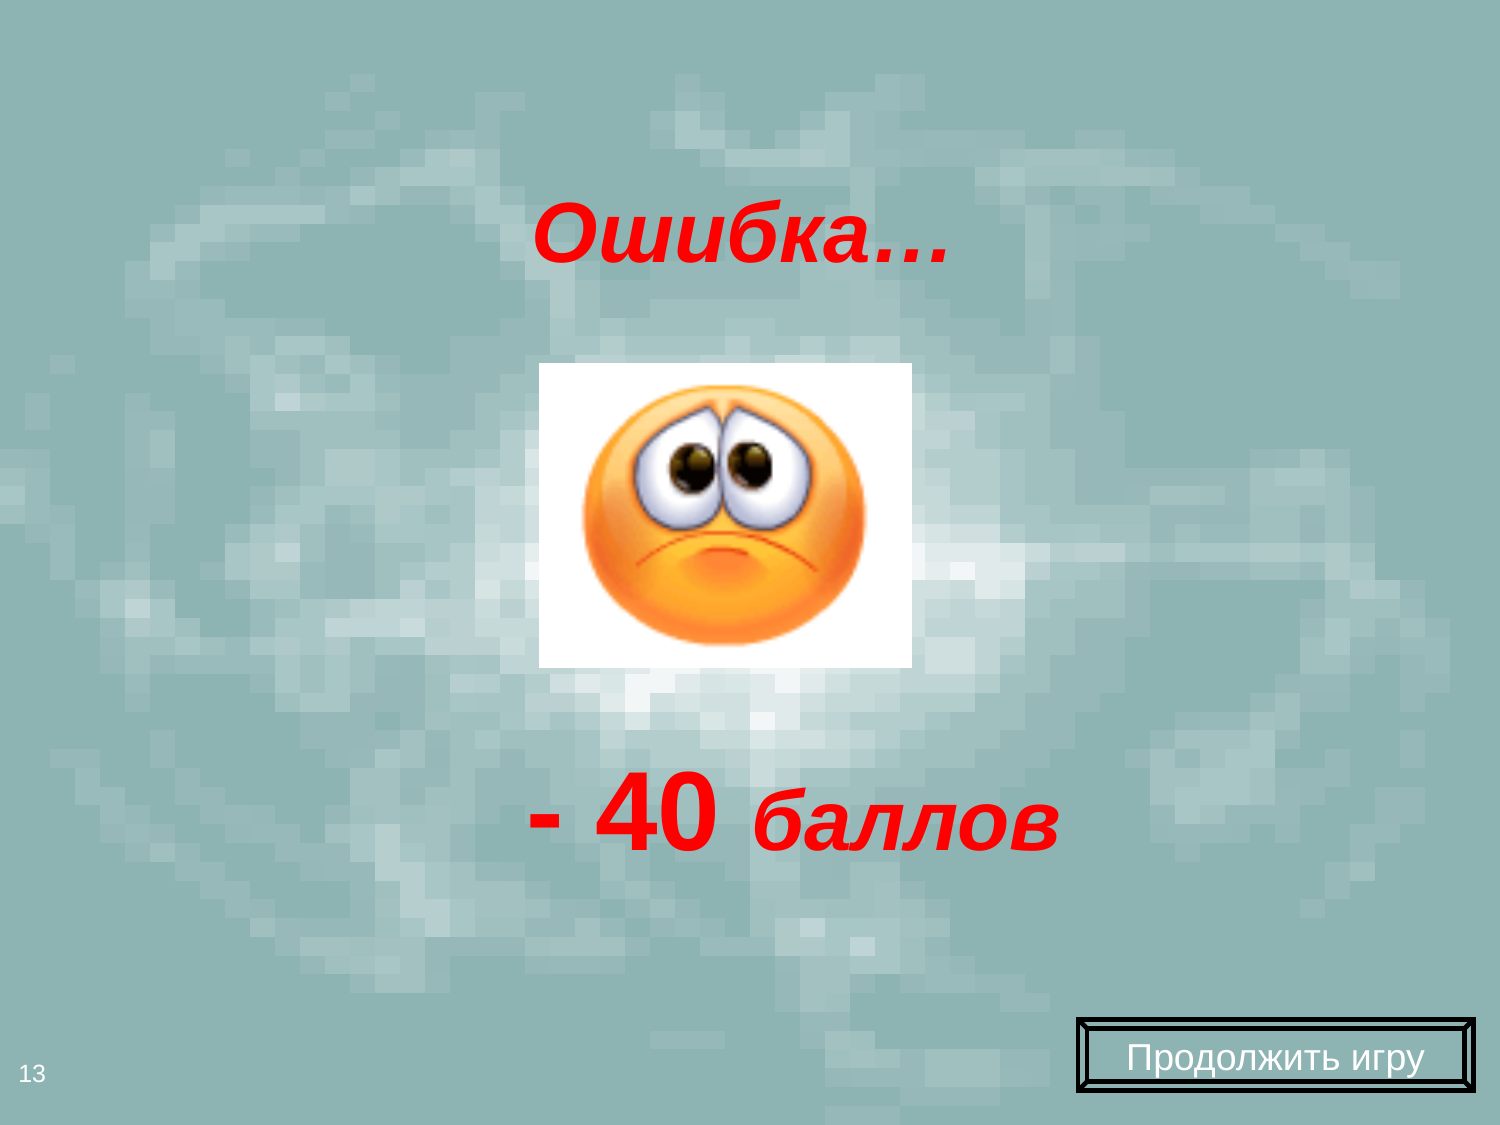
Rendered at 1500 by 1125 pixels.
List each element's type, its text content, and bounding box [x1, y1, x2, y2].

text_box «ВЕЛИКИЕ УЧЁНЫЕ» [1079, 1020, 1087, 1089]
picture [538, 363, 912, 669]
text_box Ошибка… [460, 128, 1029, 288]
text_box - 40 баллов [480, 621, 1190, 881]
text_box «Ботаника» [1080, 1020, 1472, 1028]
text_box 13 [0, 1049, 65, 1109]
text_box Продолжить игру [1078, 1019, 1474, 1091]
